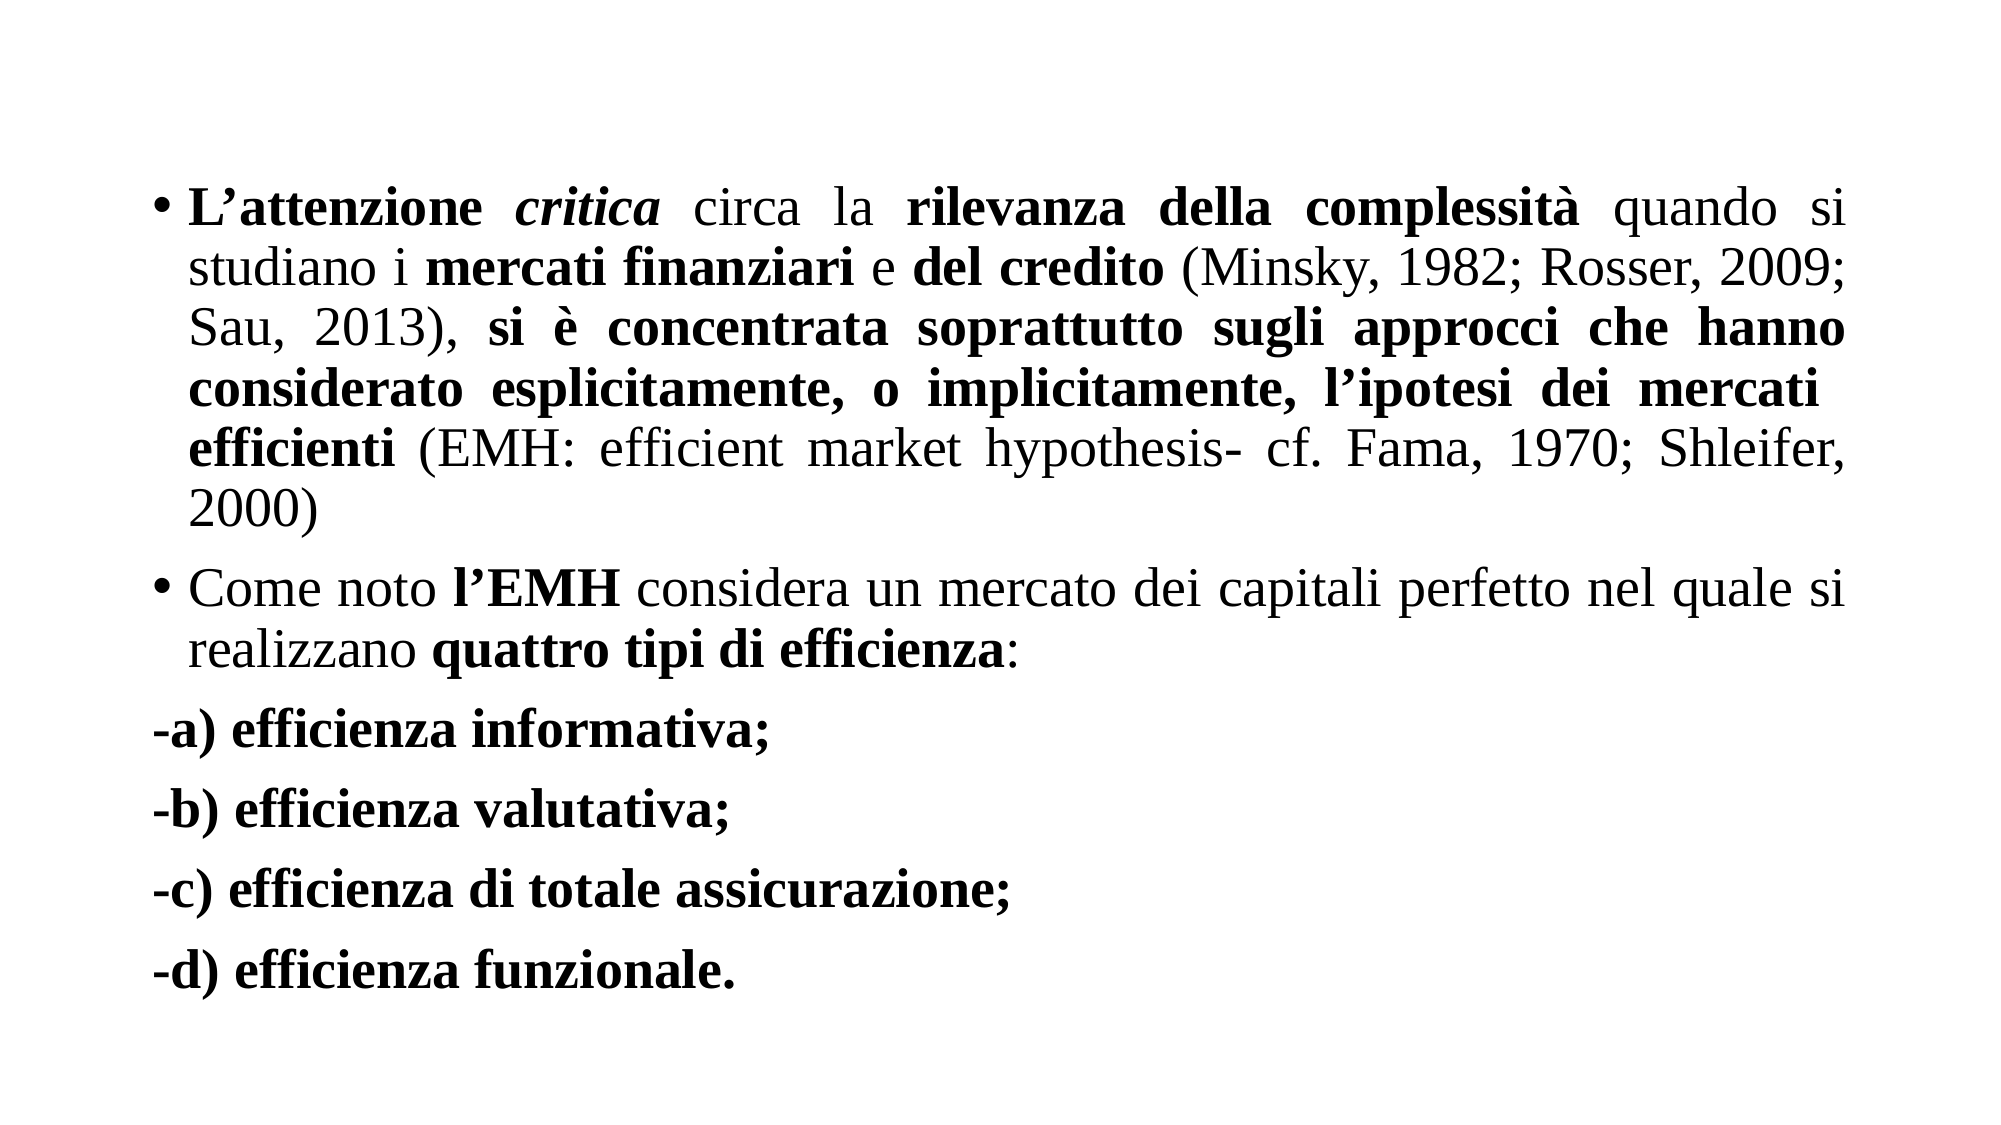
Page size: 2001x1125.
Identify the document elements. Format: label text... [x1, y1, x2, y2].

list L’attenzione critica circa la rilevanza della complessità quando si studiano i mercati finanziari e del credito (Minsky, 1982; Rosser, 2009; Sau, 2013), si è concentrata soprattutto sugli approcci che hanno considerato esplicitamente, o implicitamente, l’ipotesi dei mercati efficienti (EMH: efficient market hypothesis- cf. Fama, 1970; Shleifer, 2000) Come noto l’EMH considera un mercato dei capitali perfetto nel quale si realizzano quattro tipi di efficienza: -a) efficienza informativa; -b) efficienza valutativa; -c) efficienza di totale assicurazione; -d) efficienza funzionale. [137, 82, 1863, 1014]
